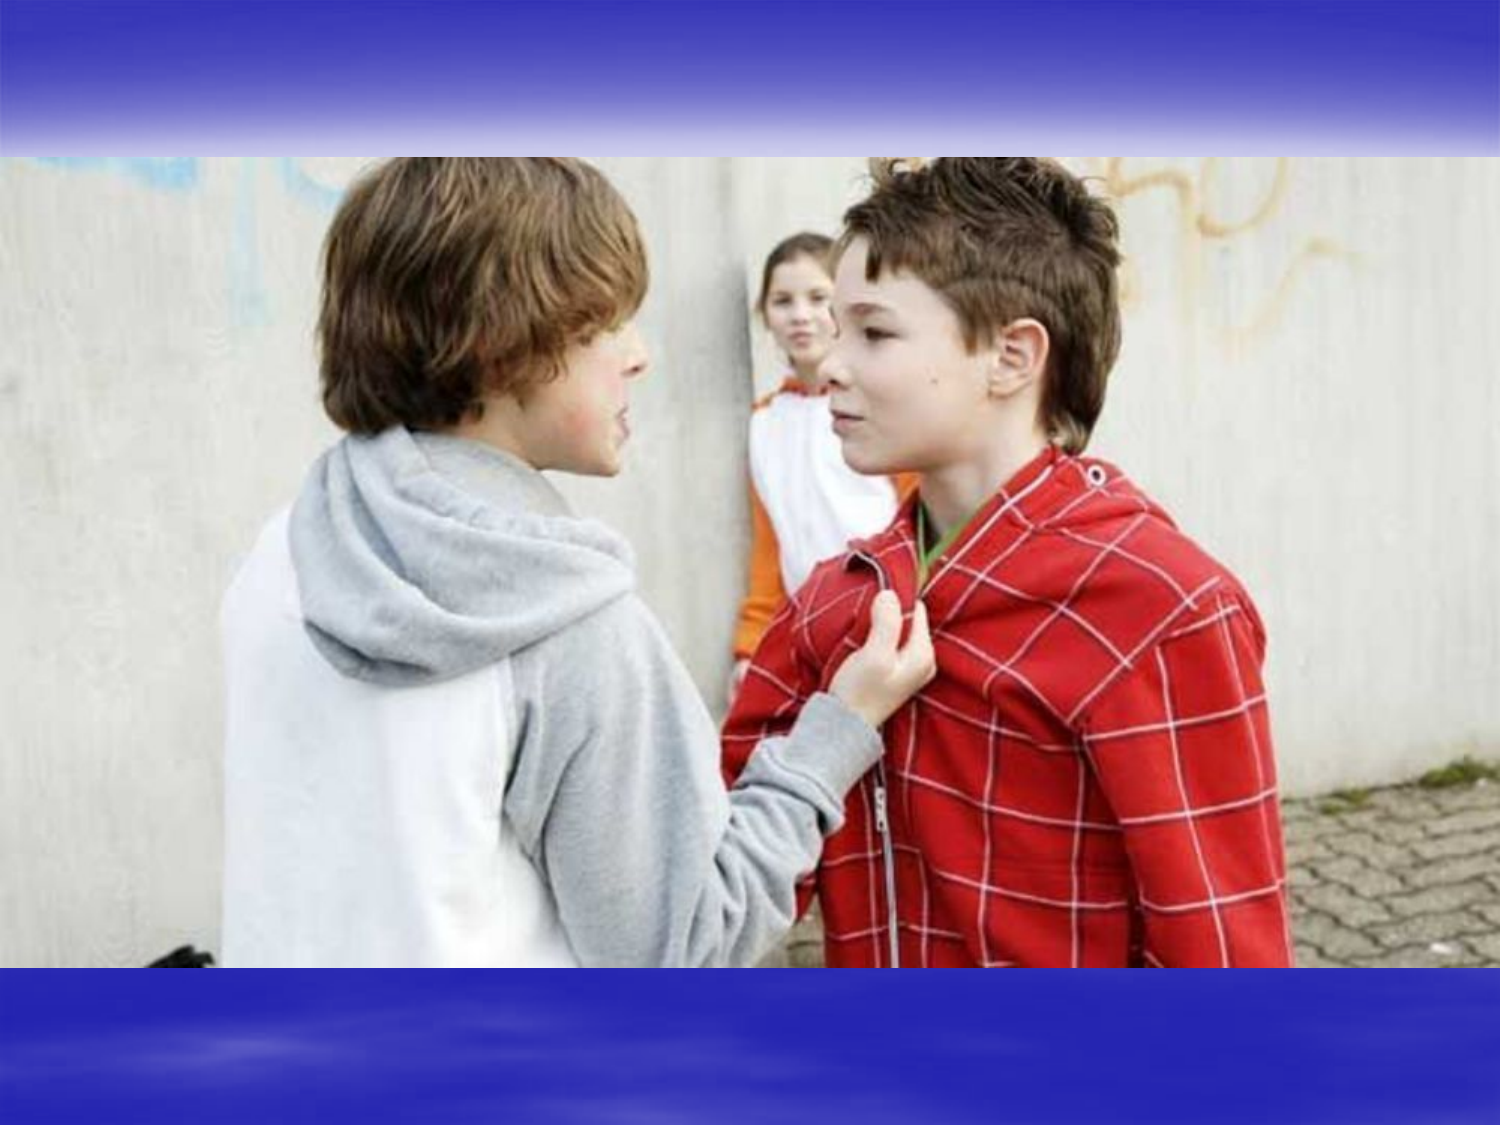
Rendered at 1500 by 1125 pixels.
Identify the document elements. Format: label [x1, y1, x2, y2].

picture [0, 157, 1500, 968]
